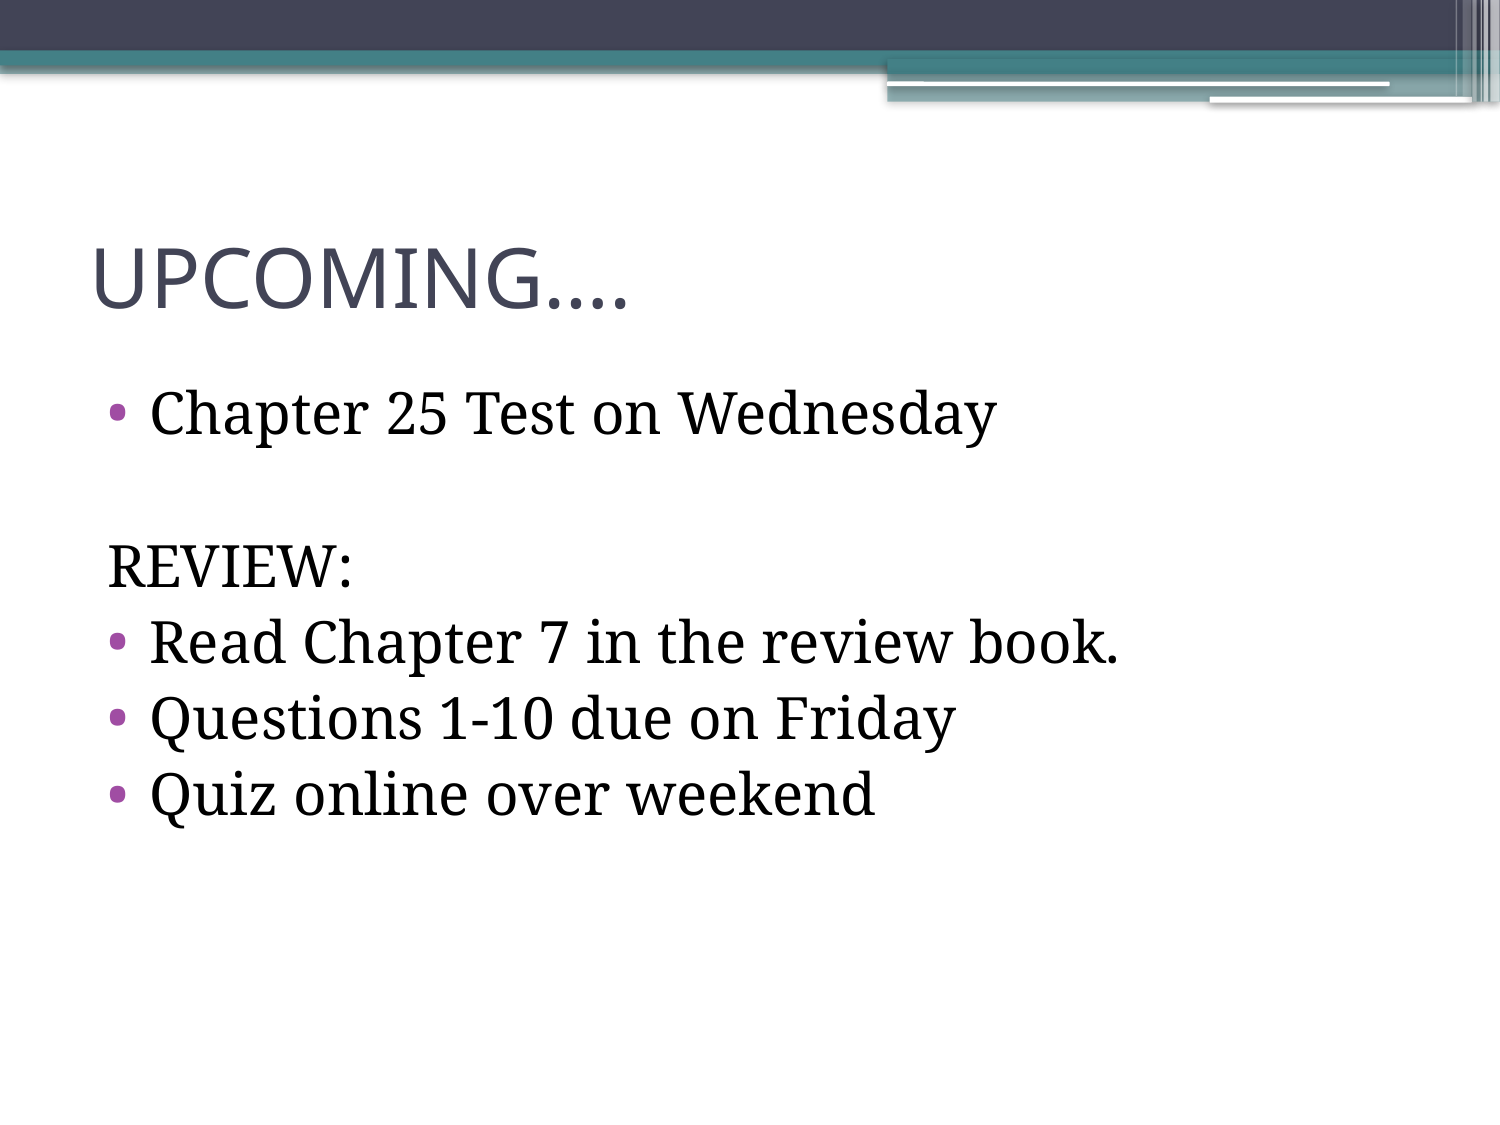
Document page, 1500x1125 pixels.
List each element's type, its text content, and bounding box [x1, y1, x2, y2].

list Chapter 25 Test on Wednesday REVIEW: Read Chapter 7 in the review book. Questions 1-10 due on Friday Quiz online over weekend [75, 368, 1425, 1079]
title UPCOMING…. [75, 187, 1425, 363]
